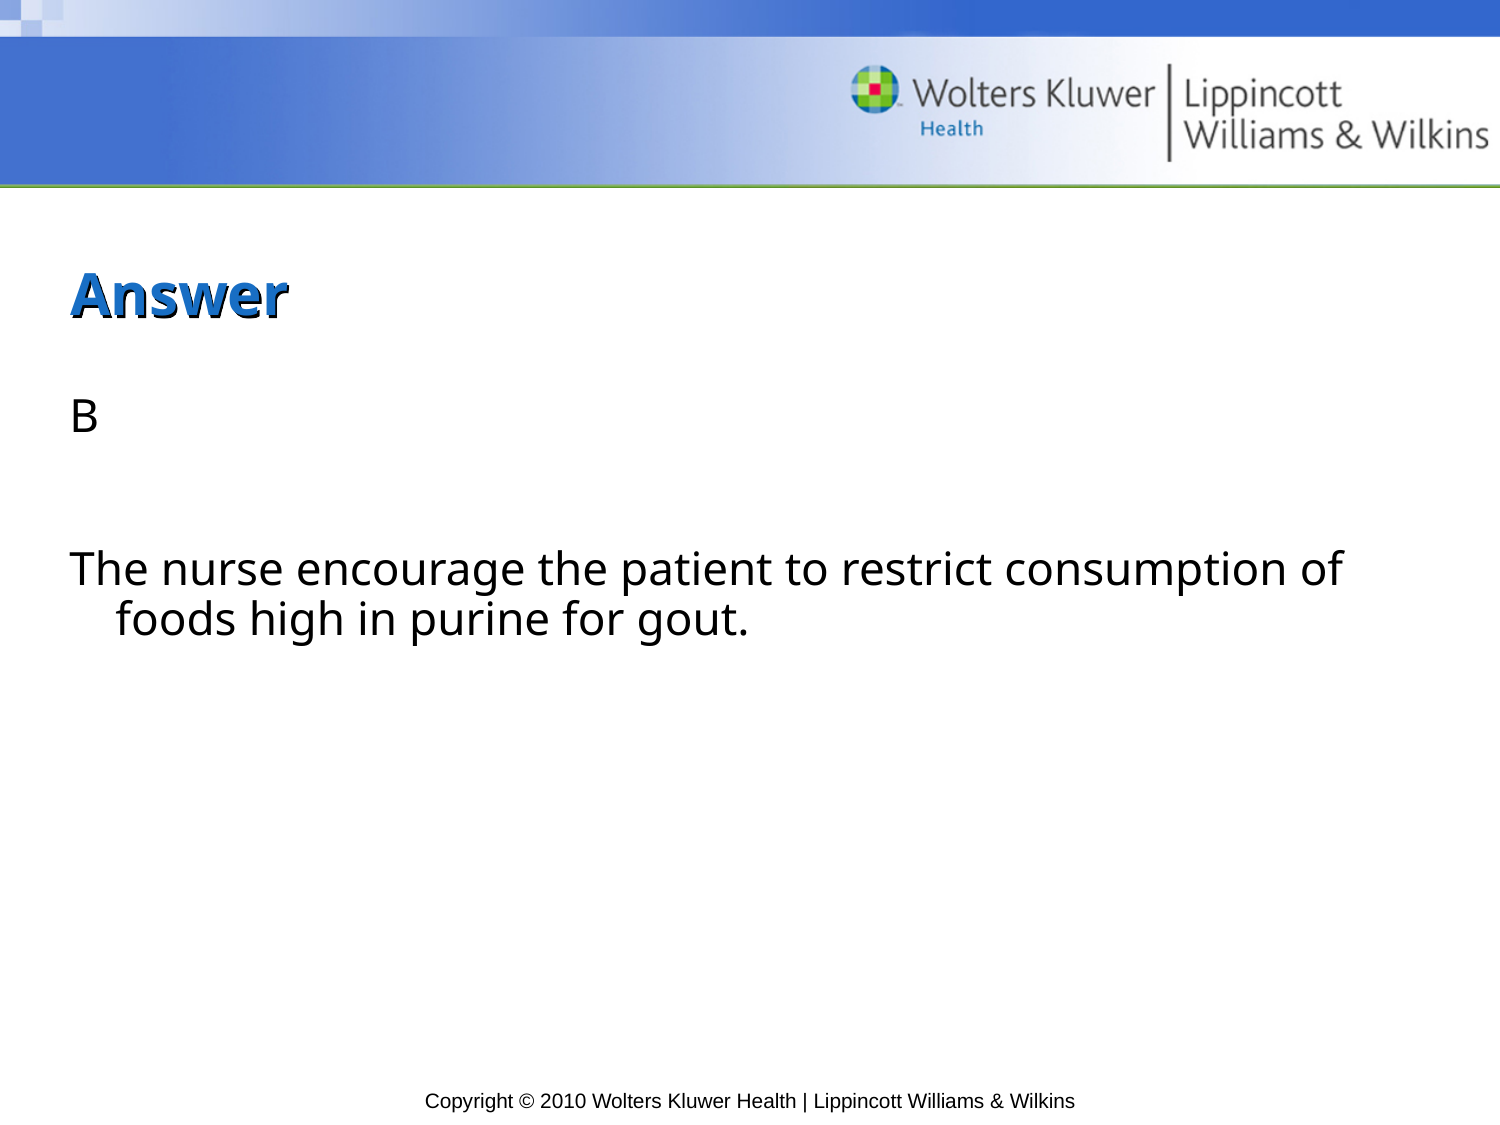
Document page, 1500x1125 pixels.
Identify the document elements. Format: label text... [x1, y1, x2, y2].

list B The nurse encourage the patient to restrict consumption of foods high in purine for gout. [53, 384, 1468, 1088]
title Answer [70, 264, 1470, 329]
picture [0, 0, 1500, 188]
